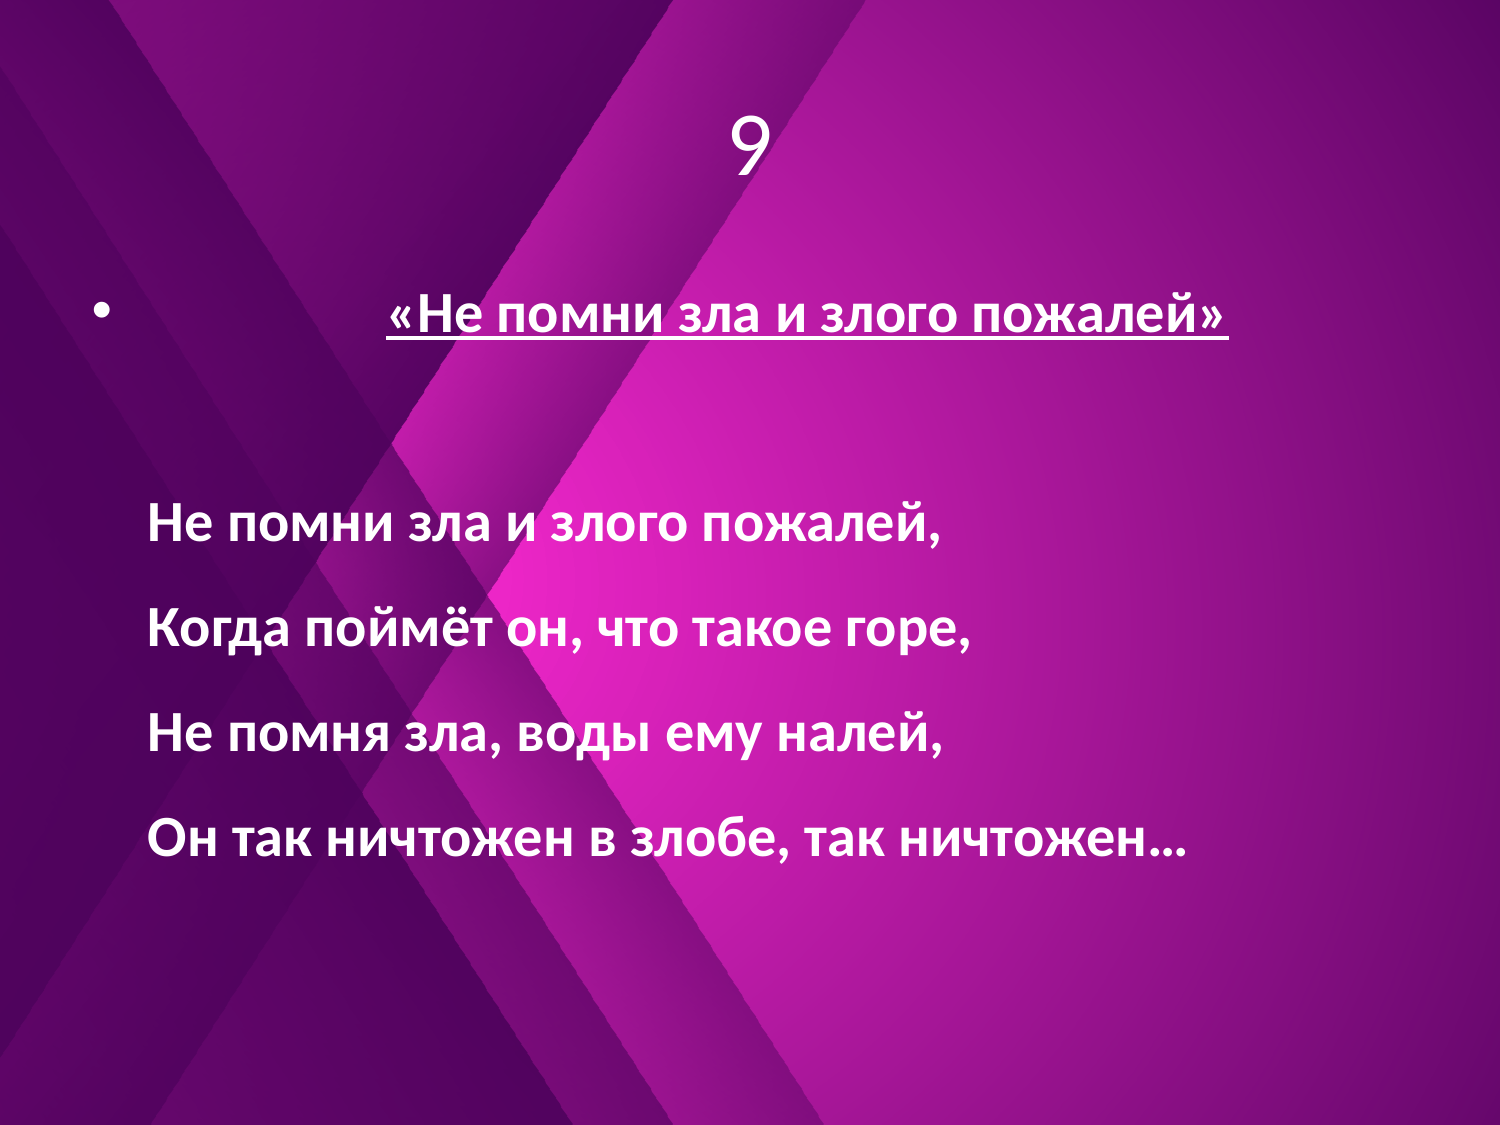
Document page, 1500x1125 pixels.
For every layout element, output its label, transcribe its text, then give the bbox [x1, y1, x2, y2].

list «Не помни зла и злого пожалей» Не помни зла и злого пожалей, Когда поймёт он, что такое горе, Не помня зла, воды ему налей, Он так ничтожен в злобе, так ничтожен… [76, 231, 1427, 976]
picture [0, 0, 1500, 1125]
title 9 [75, 45, 1425, 233]
